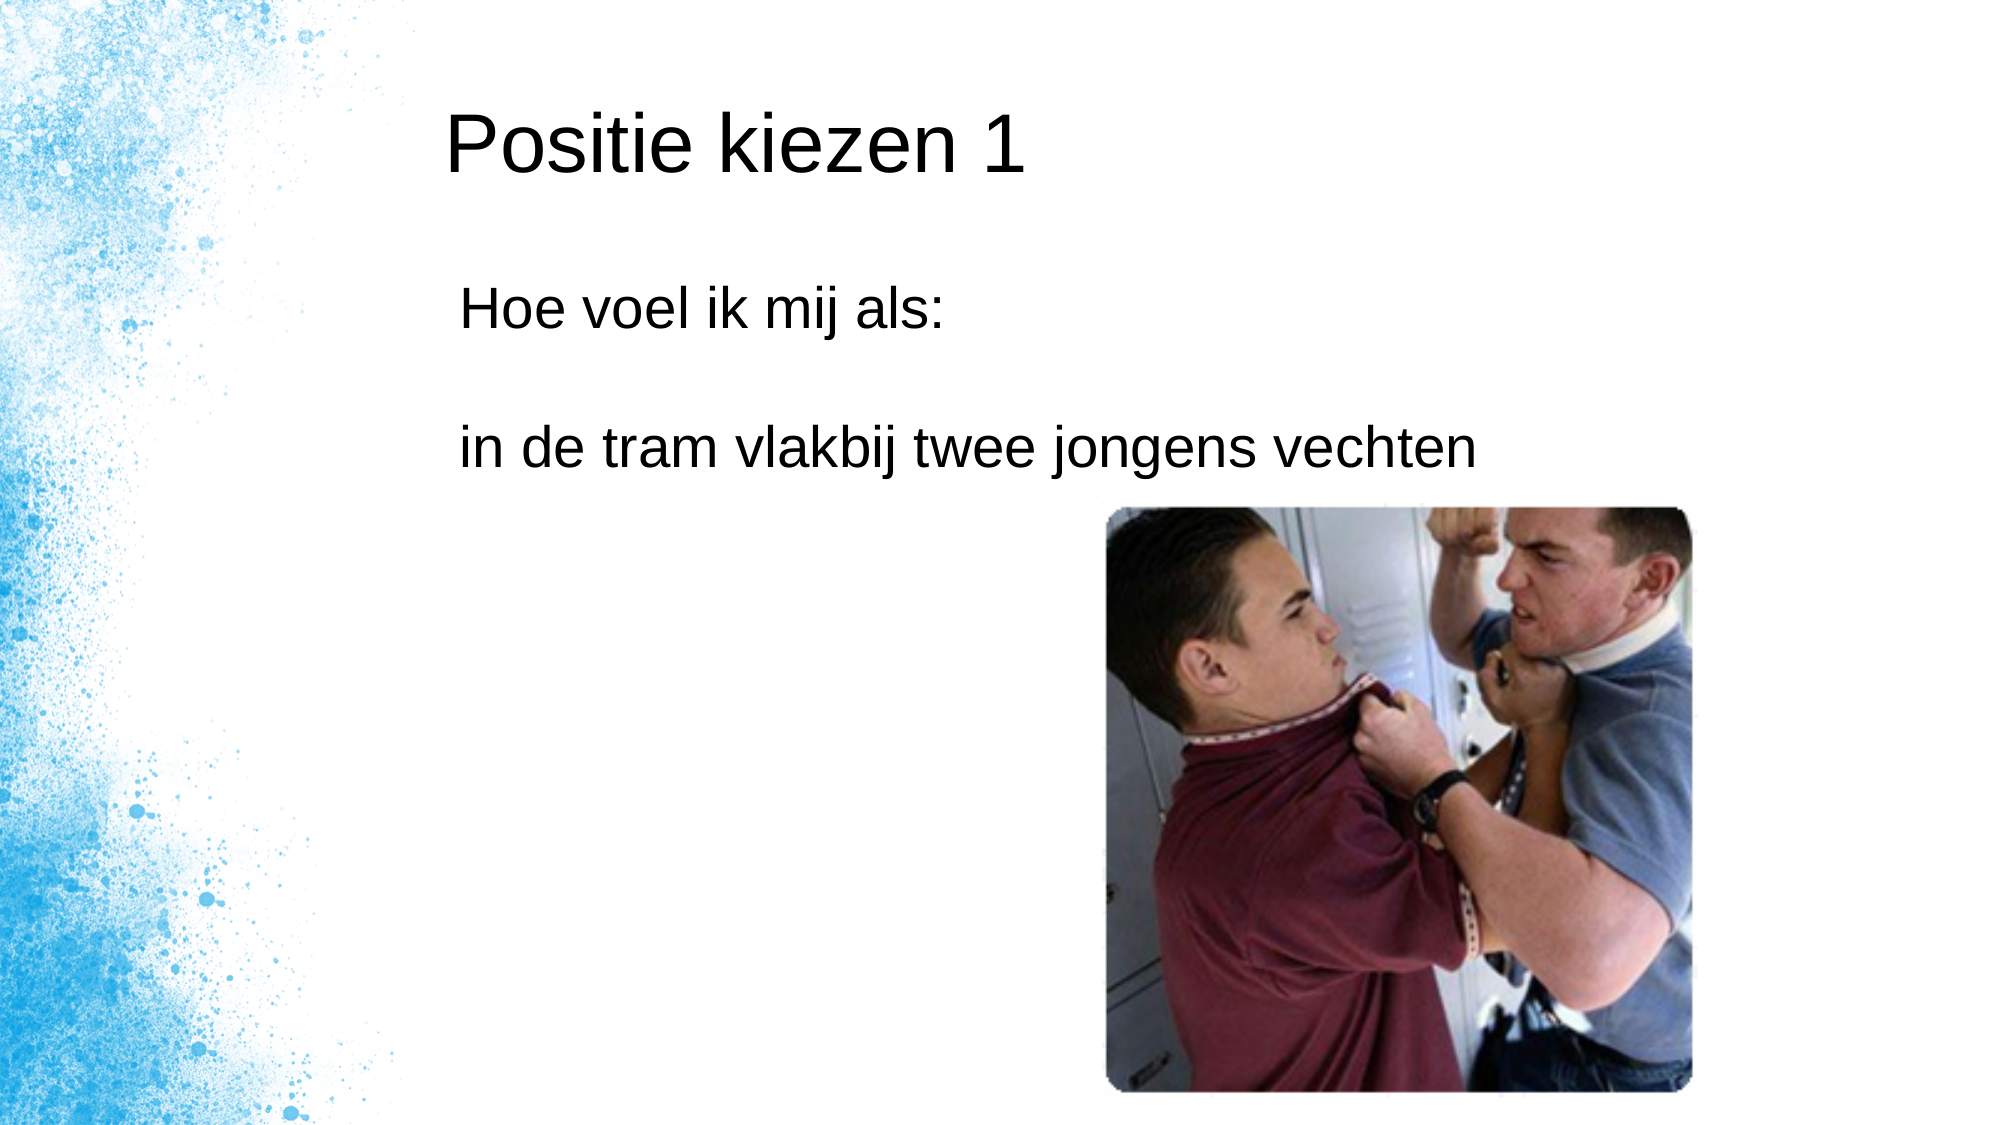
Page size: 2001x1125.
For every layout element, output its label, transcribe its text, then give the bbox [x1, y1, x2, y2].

picture [1102, 503, 1698, 1099]
text_box Hoe voel ik mij als: in de tram vlakbij twee jongens vechten [445, 262, 1676, 1005]
text_box Positie kiezen 1 [445, 45, 1676, 233]
picture [0, 0, 415, 1125]
